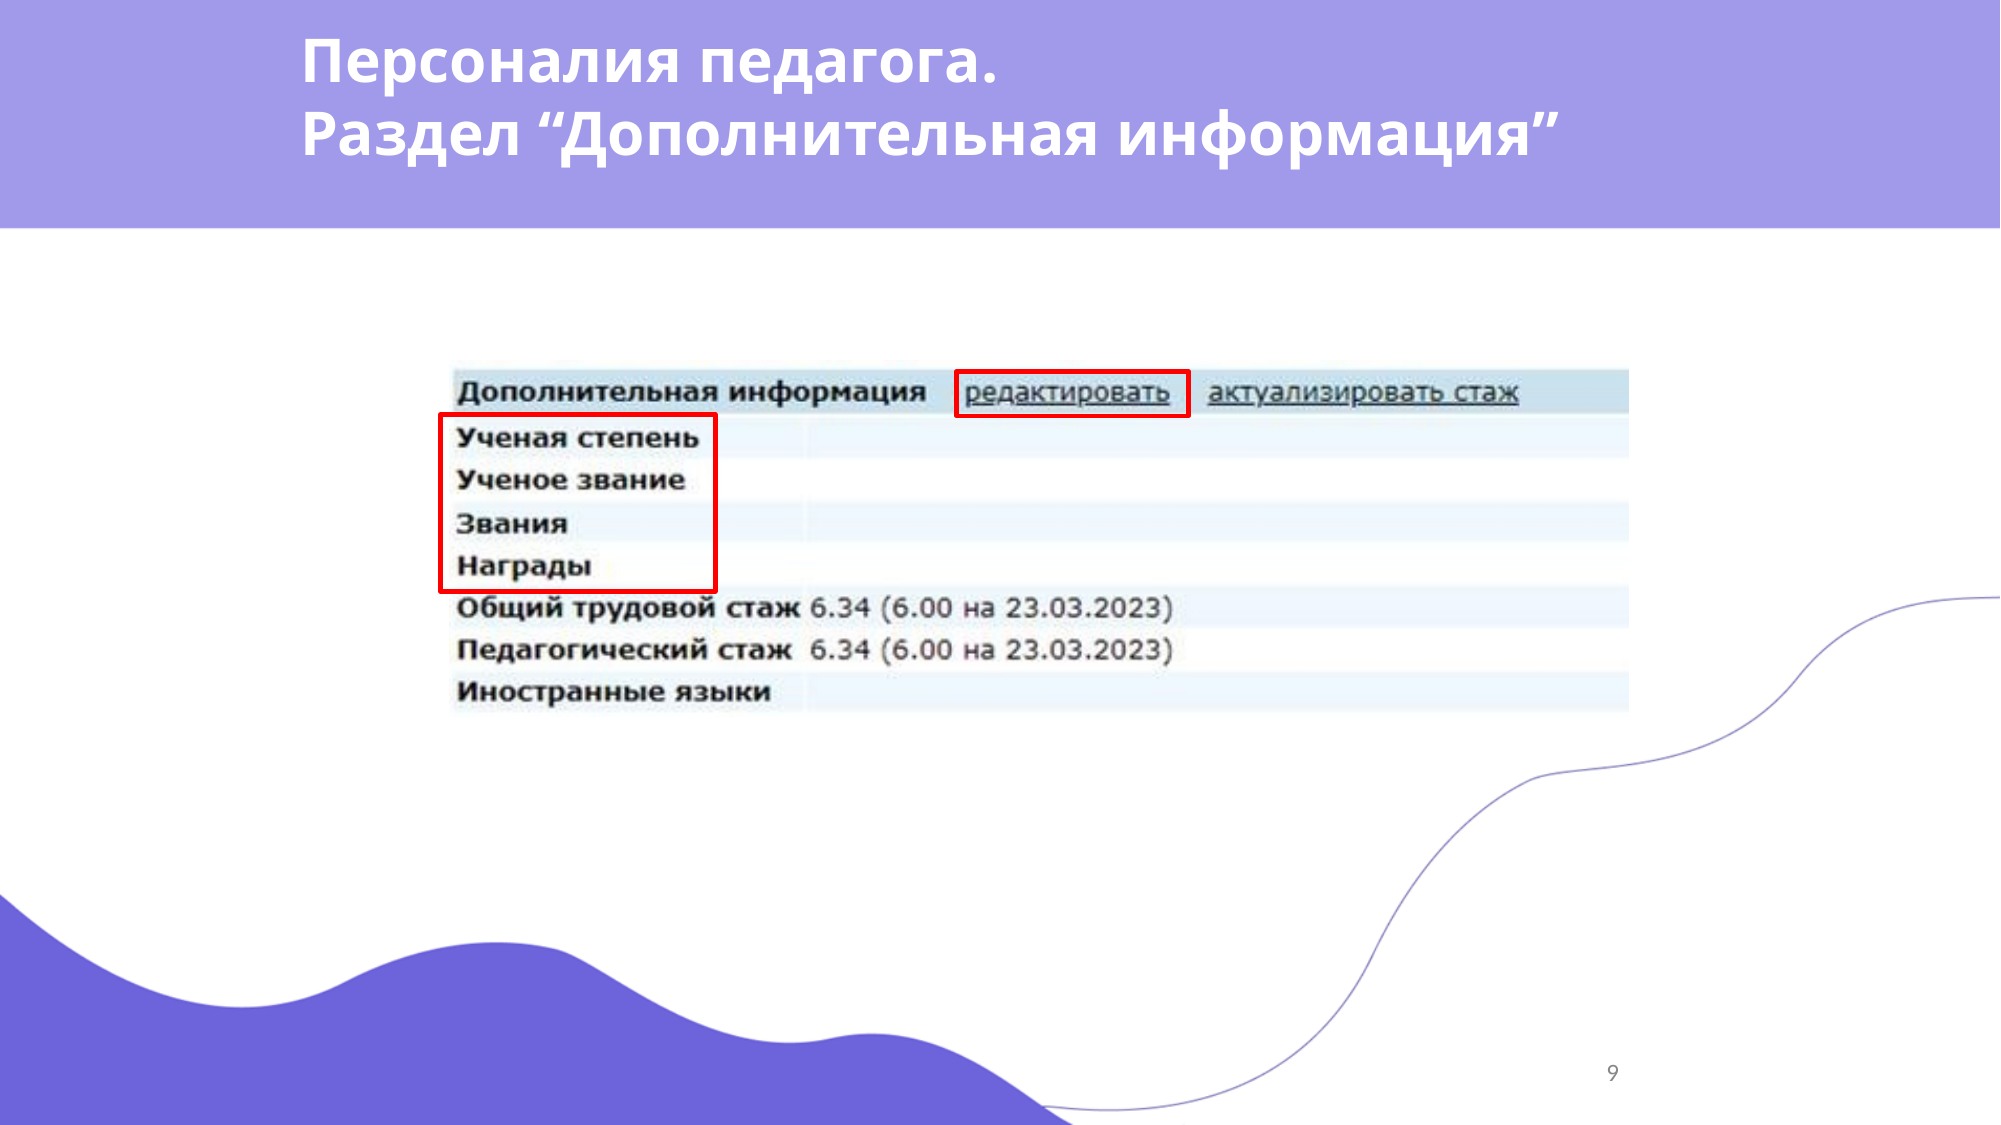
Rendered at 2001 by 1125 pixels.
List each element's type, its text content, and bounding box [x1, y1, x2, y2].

picture [0, 0, 2000, 1125]
title Персоналия педагога. Раздел “Дополнительная информация” [297, 20, 1694, 211]
slide_number 9 [1600, 1060, 1639, 1125]
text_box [437, 359, 1629, 717]
